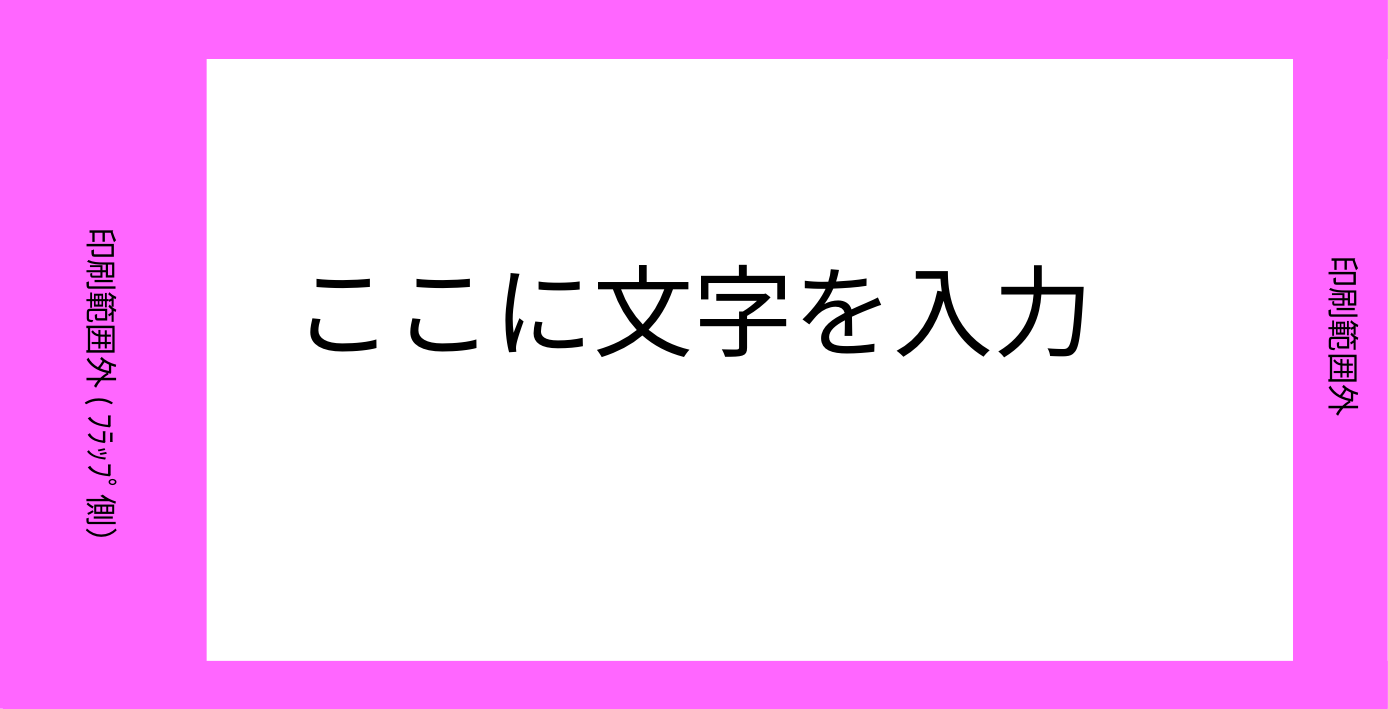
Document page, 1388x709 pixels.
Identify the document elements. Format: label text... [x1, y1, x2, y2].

text_box ここに文字を入力 [270, 237, 1117, 381]
